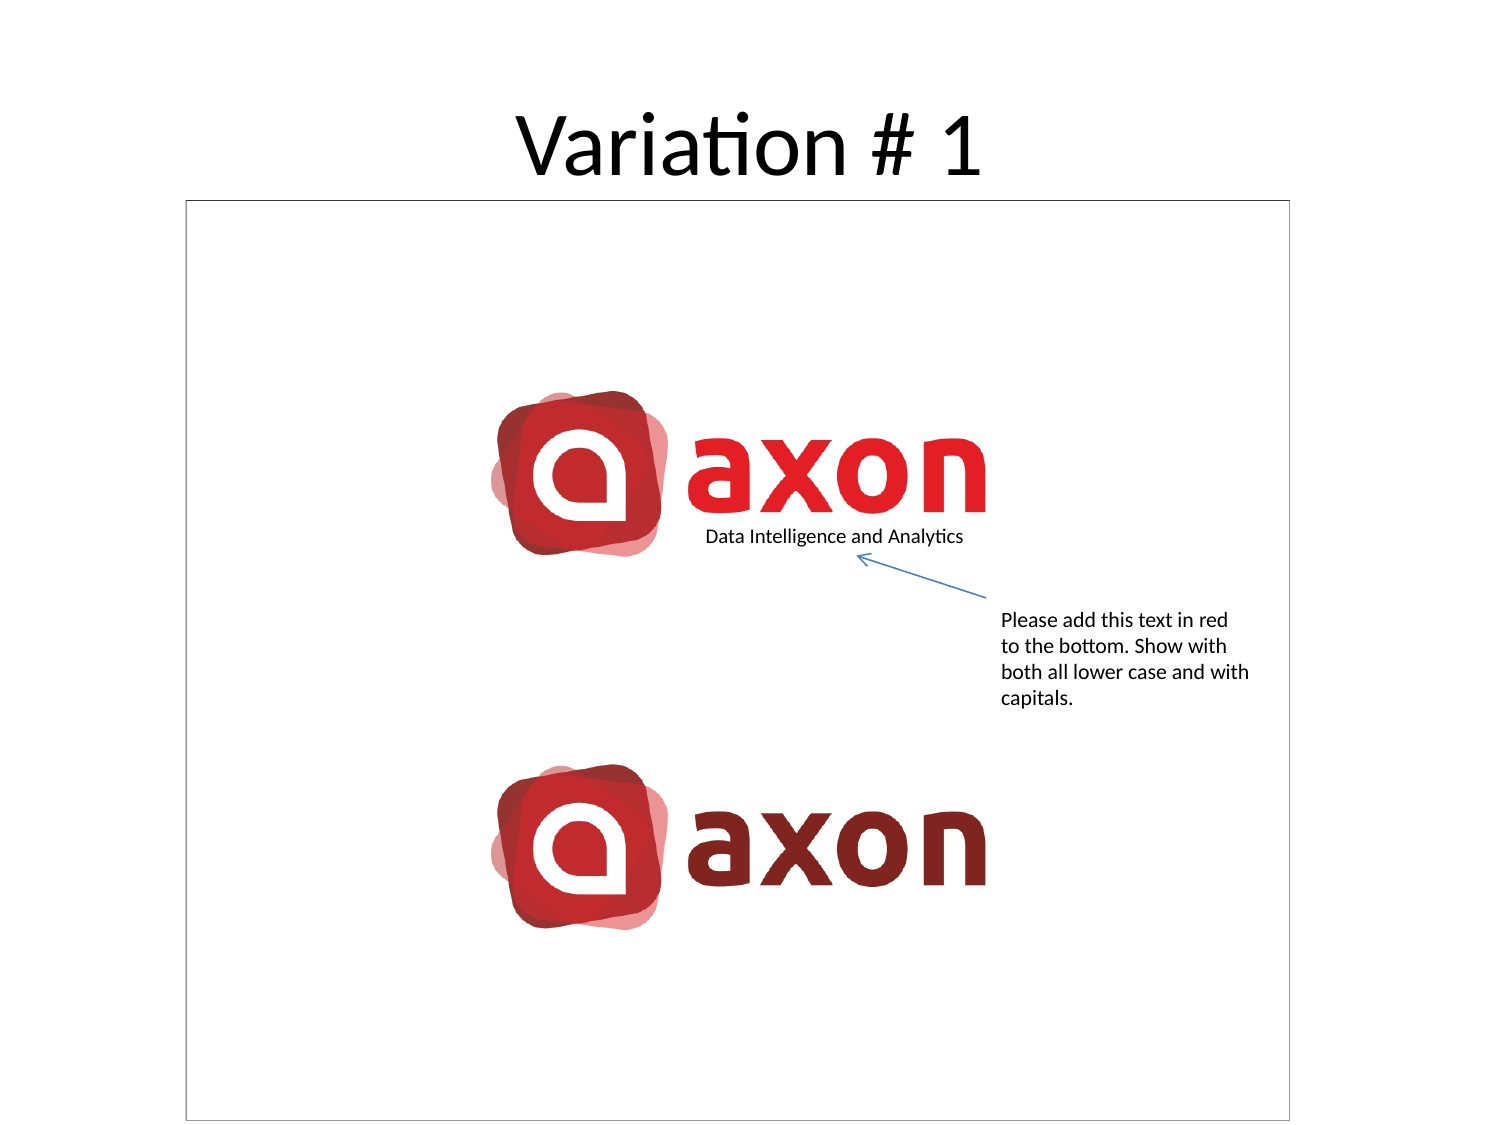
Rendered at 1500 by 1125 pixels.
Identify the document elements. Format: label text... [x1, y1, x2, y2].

title Variation # 1 [75, 45, 1425, 233]
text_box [855, 555, 987, 599]
picture [184, 198, 1290, 1121]
